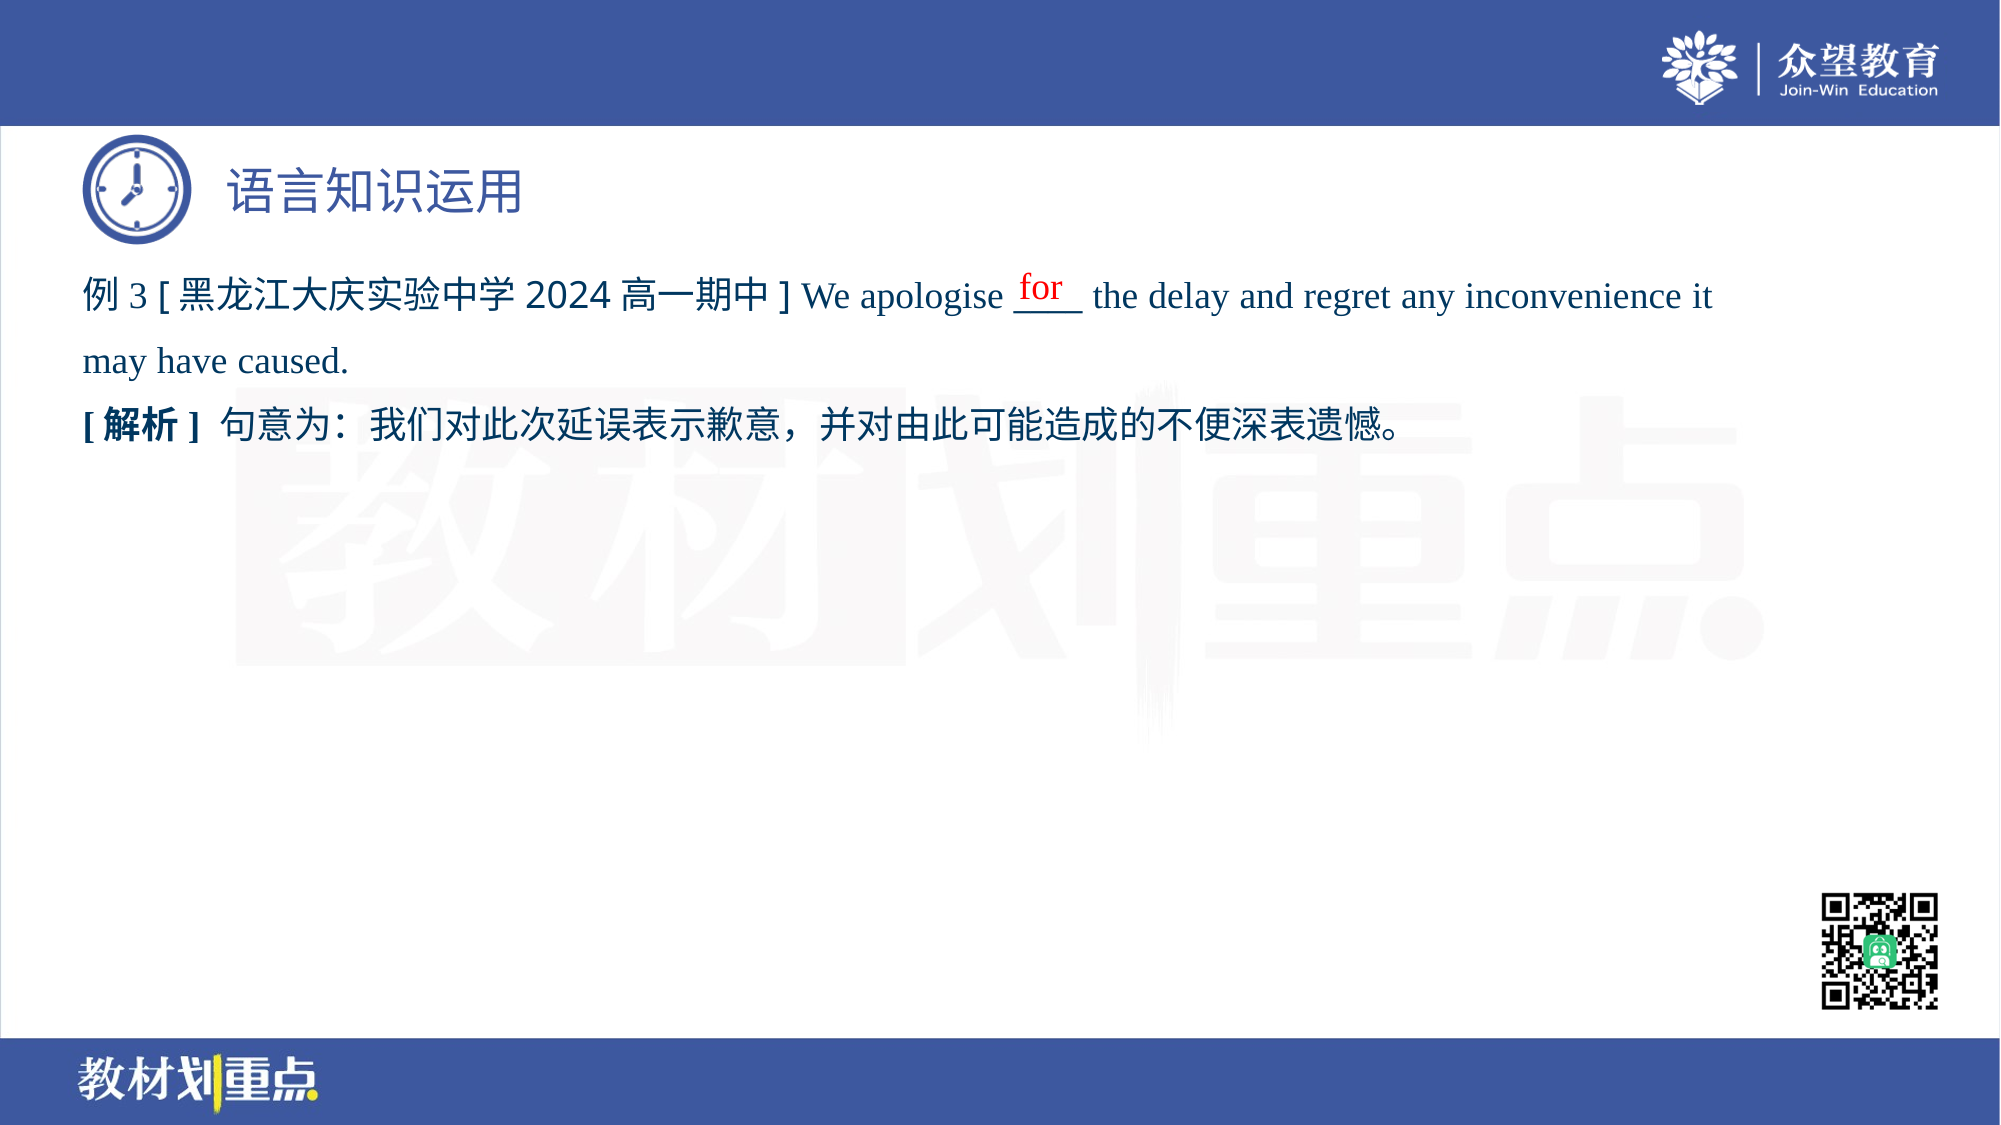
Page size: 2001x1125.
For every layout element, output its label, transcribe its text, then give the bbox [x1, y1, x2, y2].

text_box for [1005, 242, 1077, 301]
picture [0, 0, 2000, 1125]
text_box [解析] 句意为：我们对此次延误表示歉意，并对由此可能造成的不便深表遗憾。 [82, 380, 1817, 439]
text_box 例3 [黑龙江大庆实验中学2024高一期中] We apologise ____ the delay and regret any inconvenience it may have caused. [82, 247, 1817, 374]
